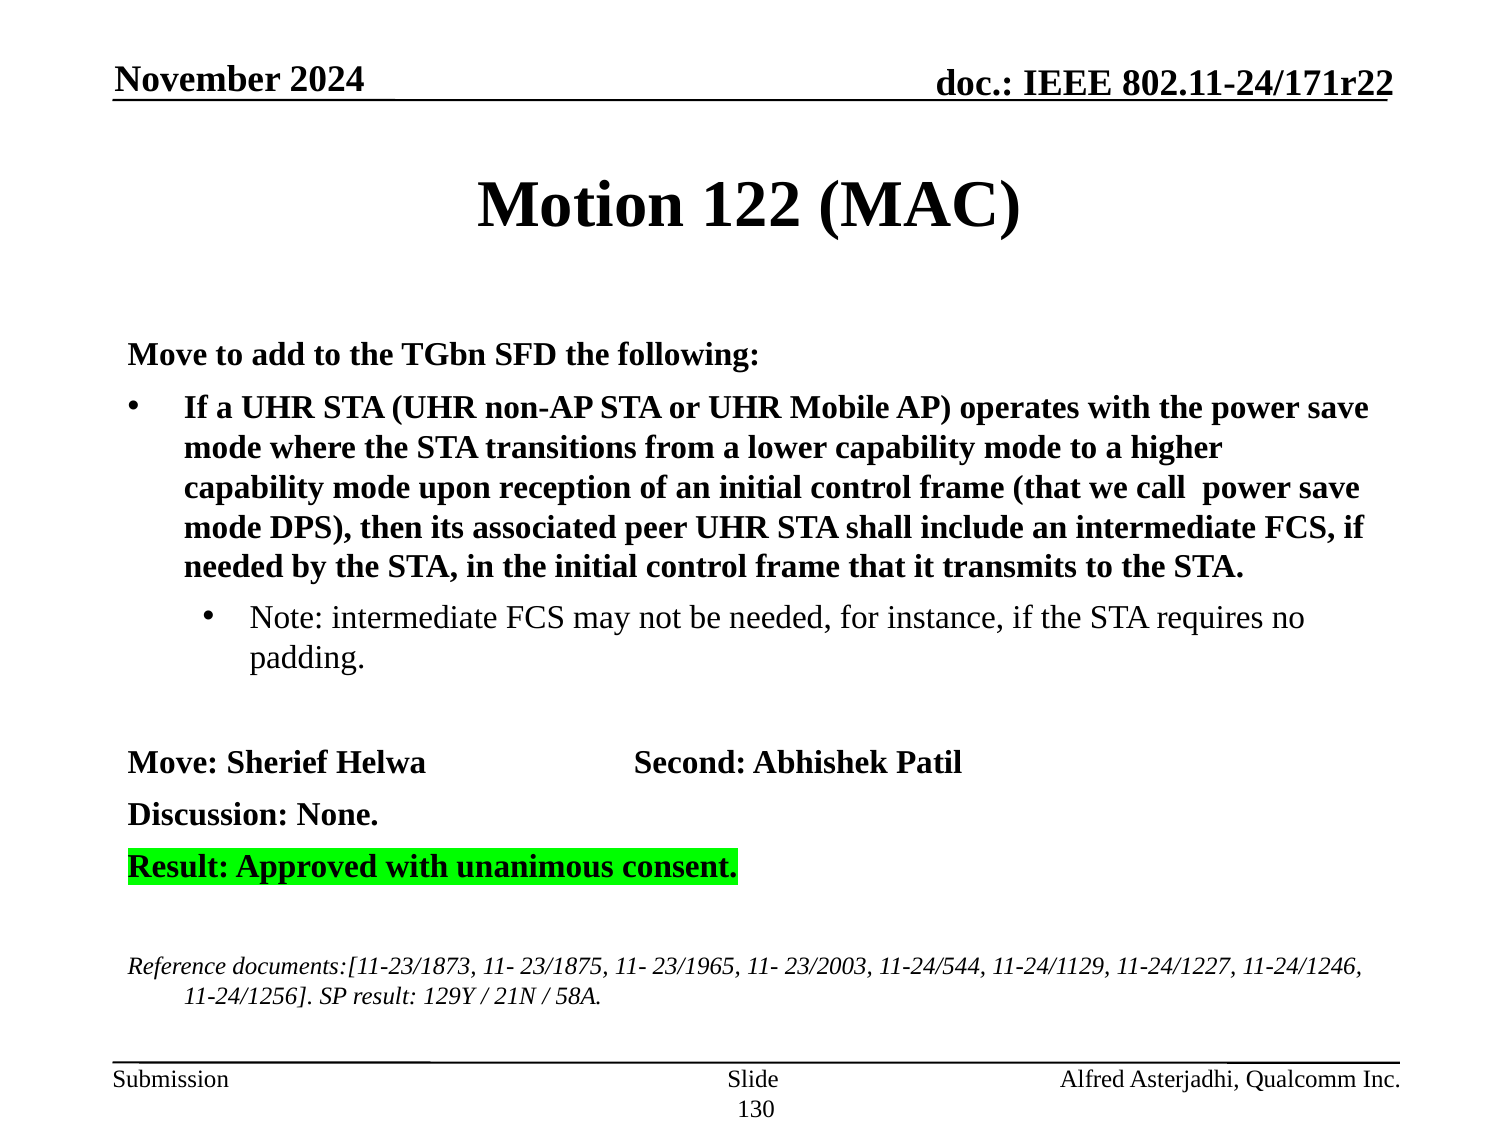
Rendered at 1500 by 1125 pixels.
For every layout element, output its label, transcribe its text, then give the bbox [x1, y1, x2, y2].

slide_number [114, 54, 423, 100]
title Motion 122 (MAC) [112, 112, 1388, 288]
slide_number Slide 130 [712, 1061, 800, 1123]
list Move to add to the TGbn SFD the following: If a UHR STA (UHR non-AP STA or UHR Mobile AP) operates with the power save mode where the STA transitions from a lower capability mode to a higher capability mode upon reception of an initial control frame (that we call power save mode DPS), then its associated peer UHR STA shall include an intermediate FCS, if needed by the STA, in the initial control frame that it transmits to the STA. Note: intermediate FCS may not be needed, for instance, if the STA requires no padding. Move: Sherief Helwa Second: Abhishek Patil Discussion: None. Result: Approved with unanimous consent. Reference documents:[11-23/1873, 11- 23/1875, 11- 23/1965, 11- 23/2003, 11-24/544, 11-24/1129, 11-24/1227, 11-24/1246, 11-24/1256]. SP result: 129Y / 21N / 58A. [112, 324, 1388, 1063]
footer Alfred Asterjadhi, Qualcomm Inc. [878, 1061, 1402, 1093]
